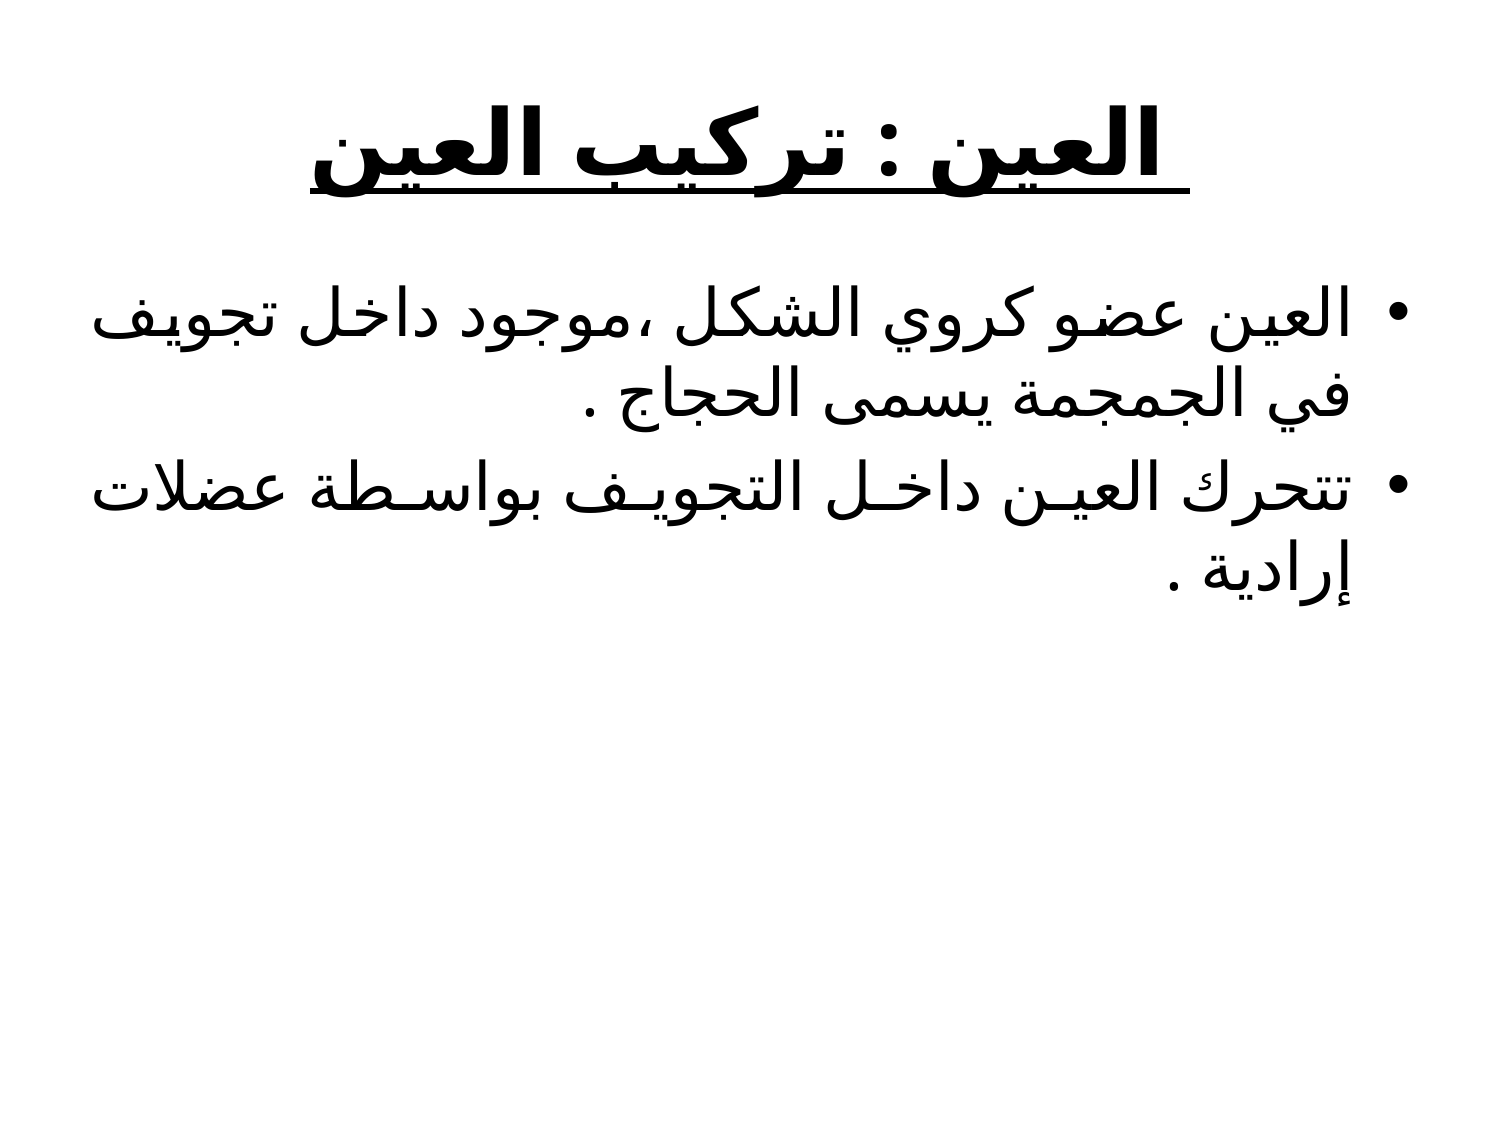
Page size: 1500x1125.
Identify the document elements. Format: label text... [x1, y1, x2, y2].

title العين : تركيب العين [75, 45, 1425, 233]
list العين عضو كروي الشكل ،موجود داخل تجويف في الجمجمة يسمى الحجاج . تتحرك العين داخل التجويف بواسطة عضلات إرادية . [75, 262, 1425, 1005]
